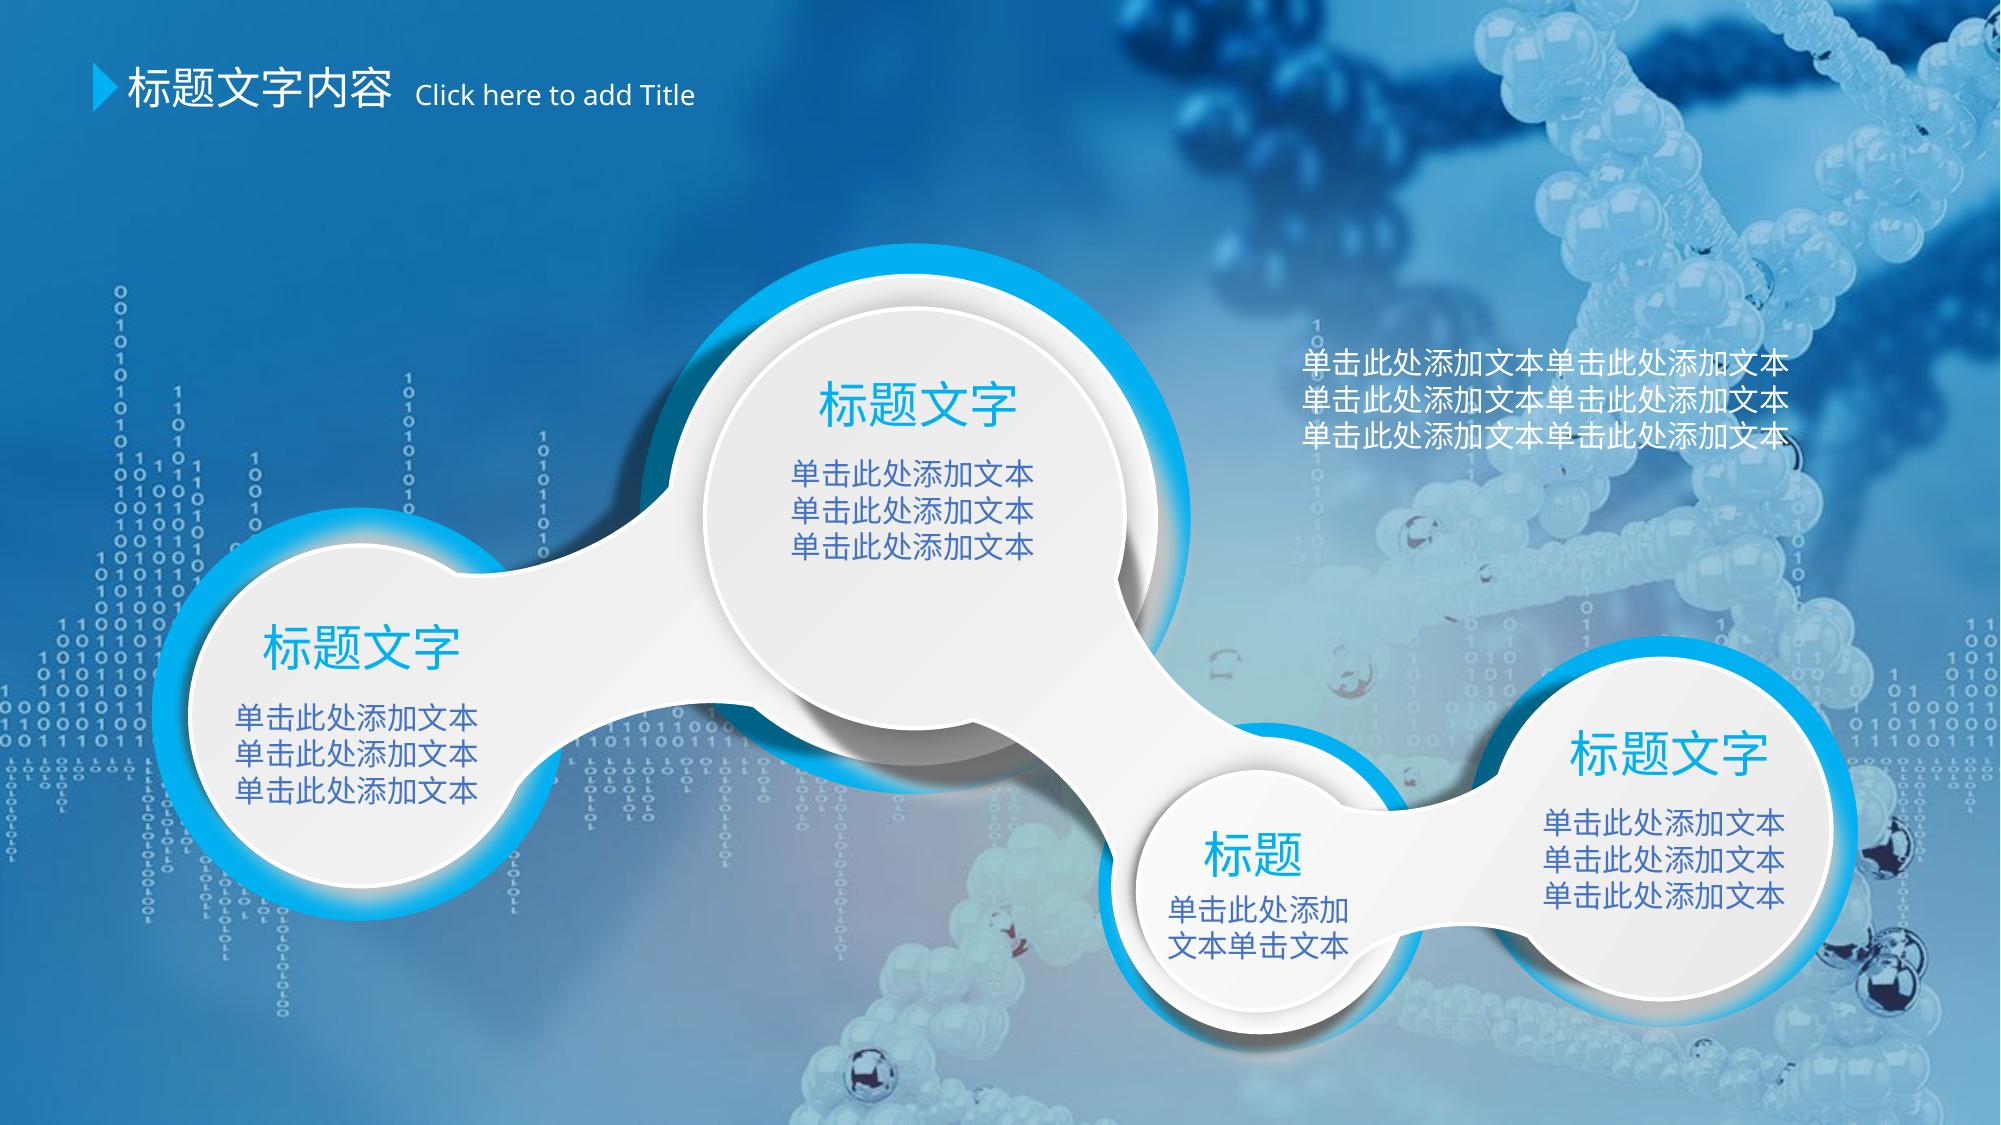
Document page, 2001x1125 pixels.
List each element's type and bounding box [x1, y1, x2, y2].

picture [0, 0, 2001, 1125]
text_box [93, 52, 719, 122]
text_box [151, 243, 1949, 1082]
